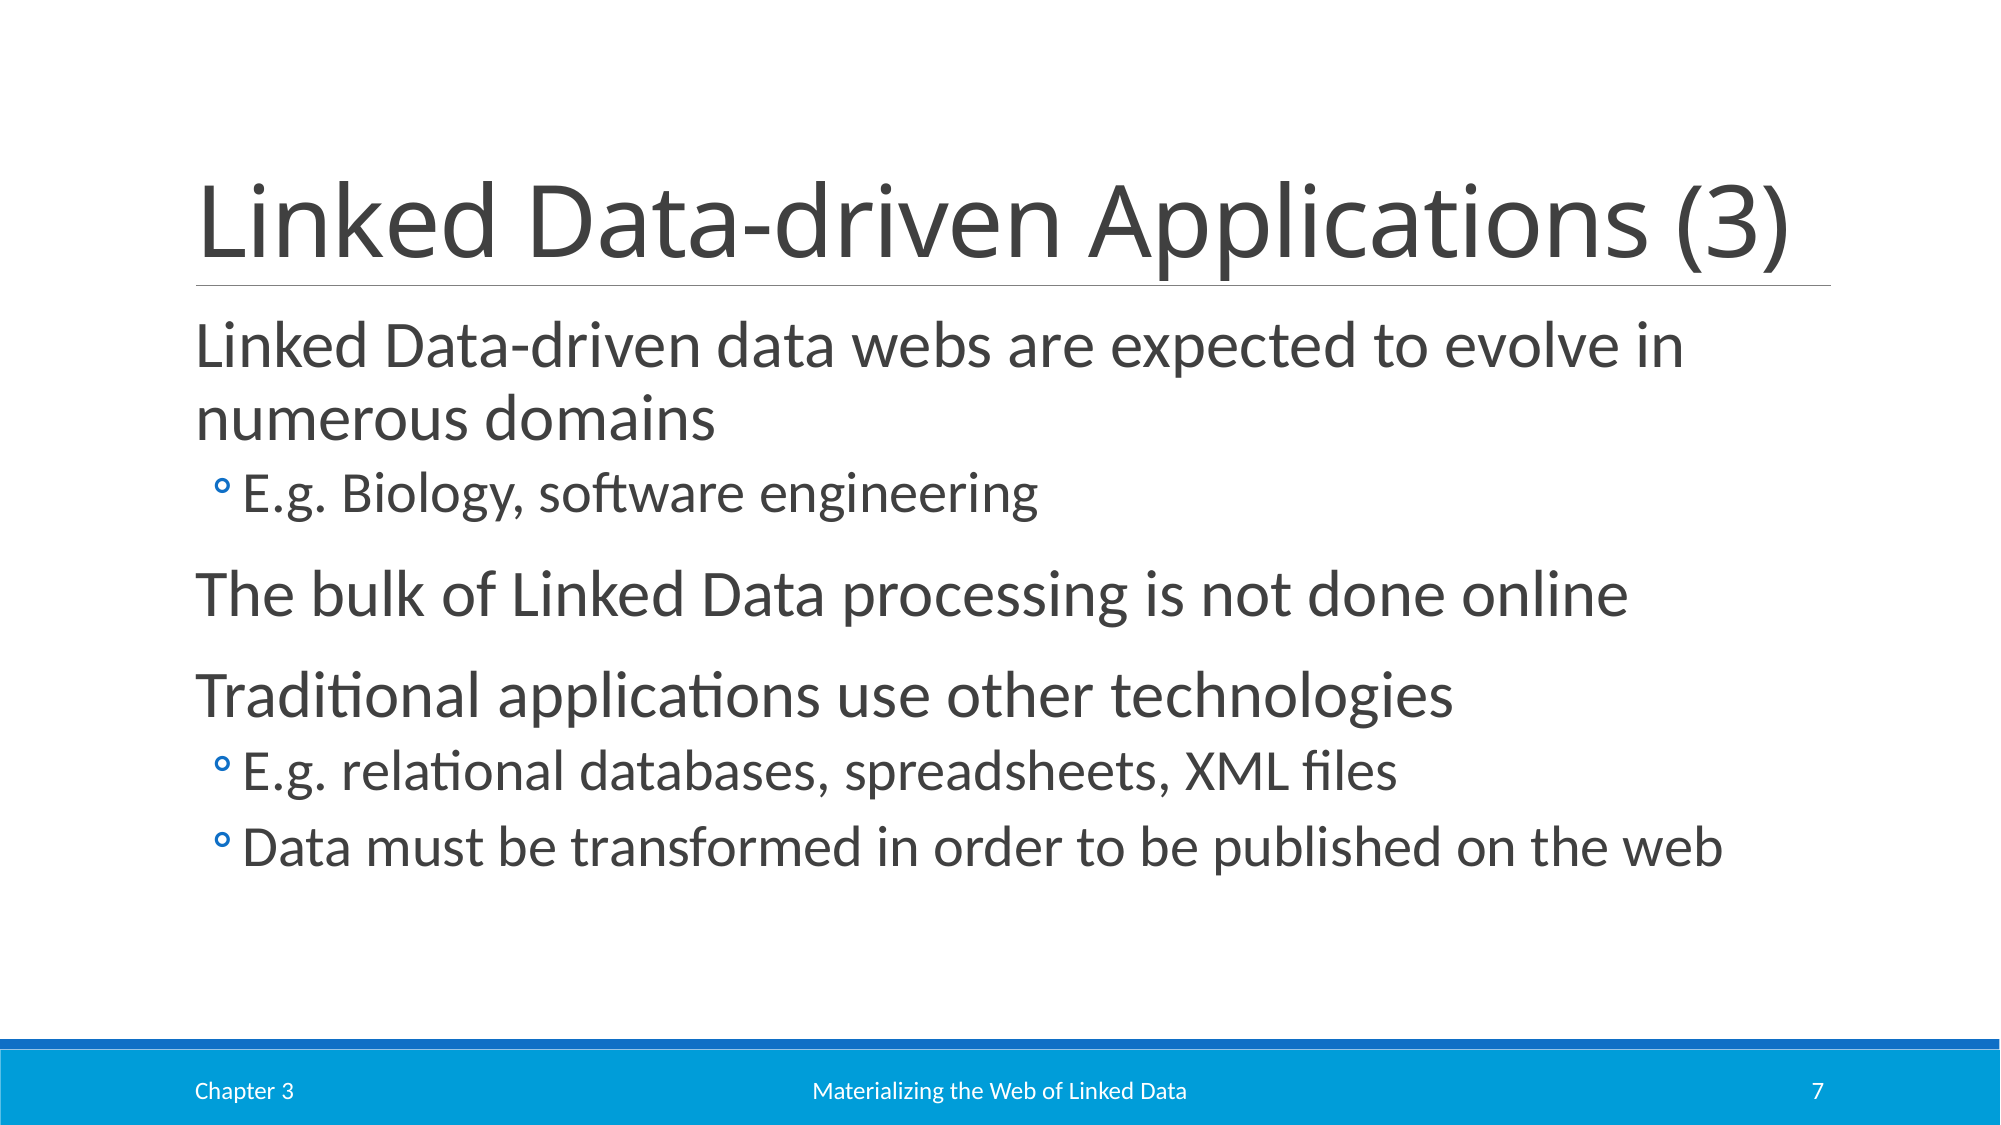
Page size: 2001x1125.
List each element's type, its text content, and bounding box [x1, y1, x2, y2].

footer Materializing the Web of Linked Data [604, 1059, 1396, 1120]
slide_number 7 [1624, 1059, 1840, 1120]
title Linked Data-driven Applications (3) [180, 47, 1830, 285]
list Linked Data-driven data webs are expected to evolve in numerous domains E.g. Biology, software engineering The bulk of Linked Data processing is not done online Traditional applications use other technologies E.g. relational databases, spreadsheets, XML files Data must be transformed in order to be published on the web [180, 302, 1830, 963]
slide_number Chapter 3 [180, 1059, 586, 1120]
